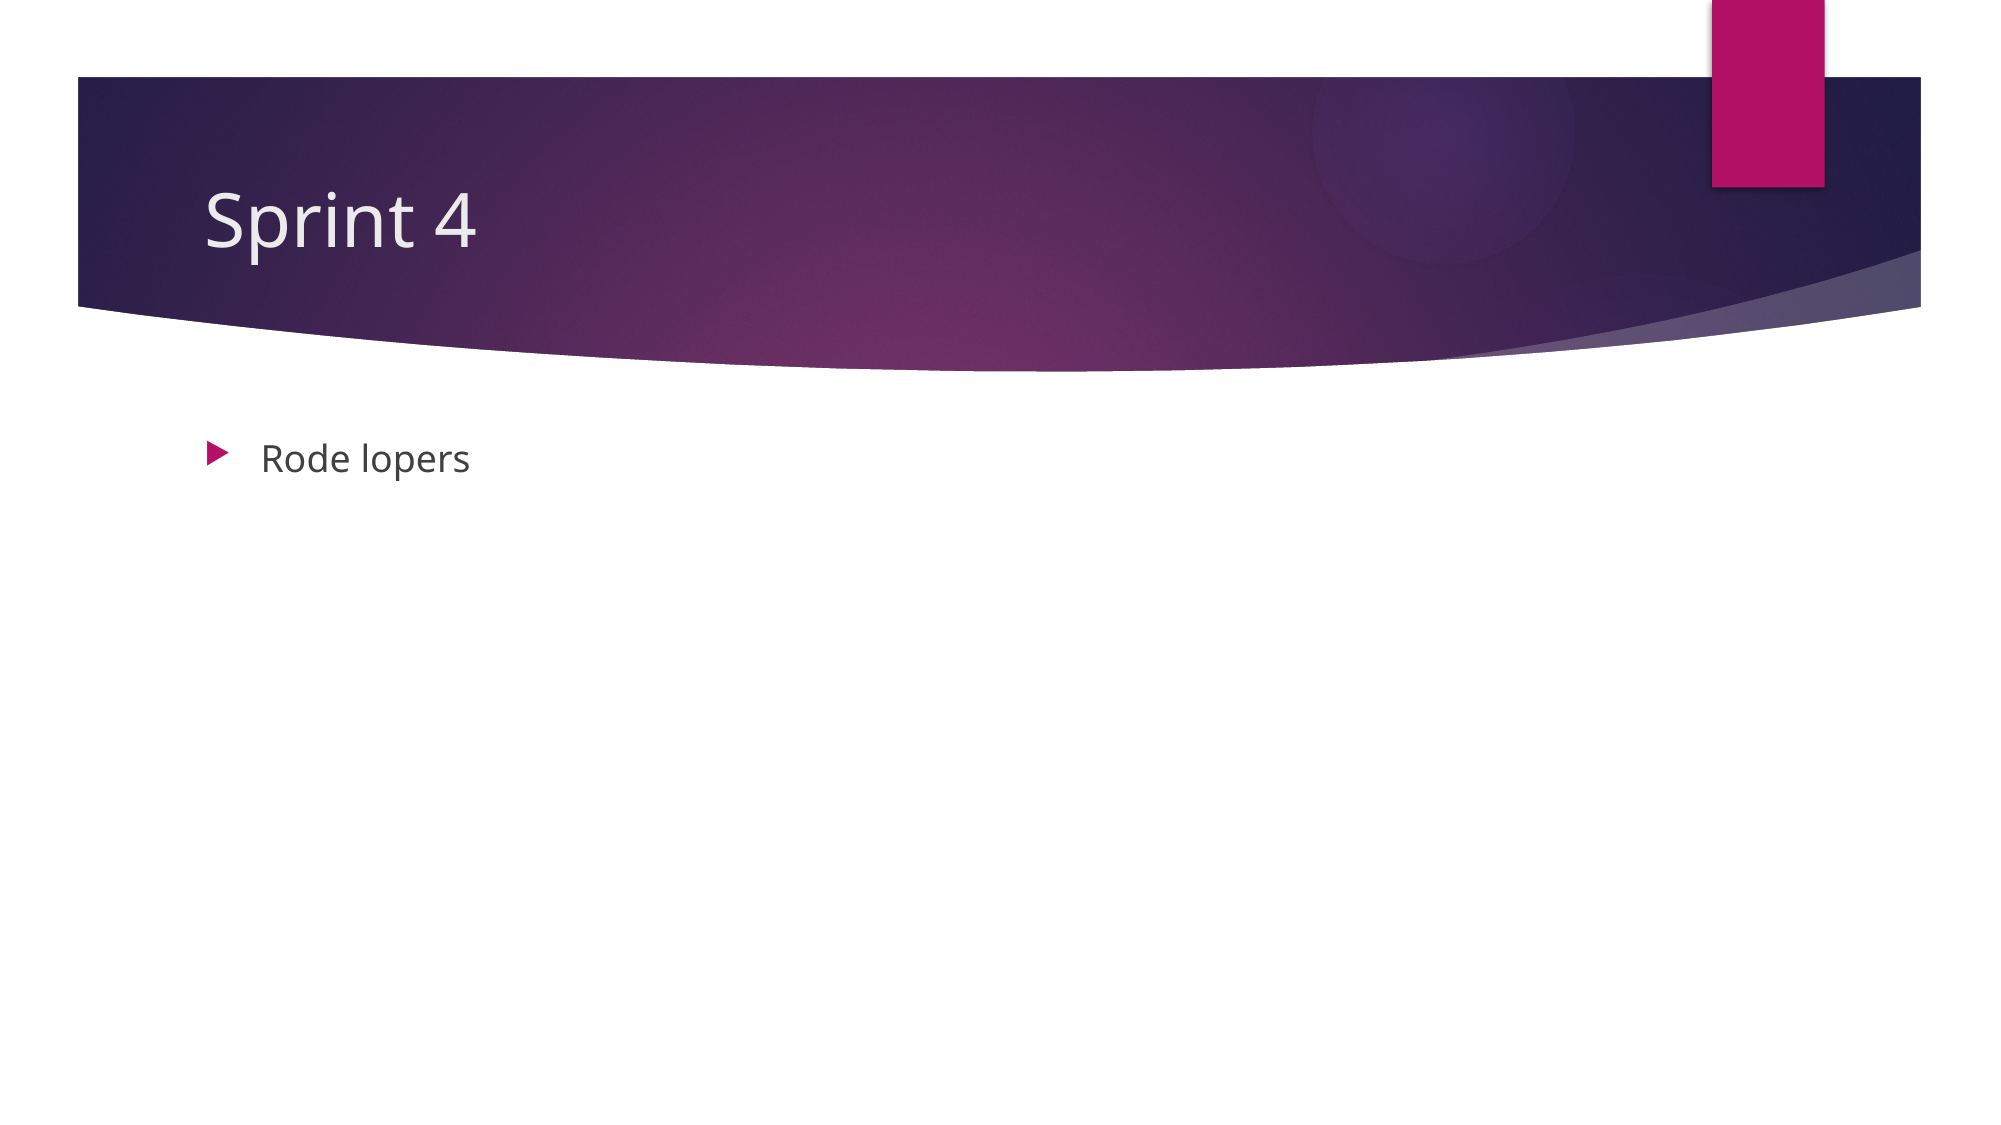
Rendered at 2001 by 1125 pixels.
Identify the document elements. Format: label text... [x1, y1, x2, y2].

list Rode lopers [189, 427, 1638, 988]
title Sprint 4 [189, 159, 1627, 276]
